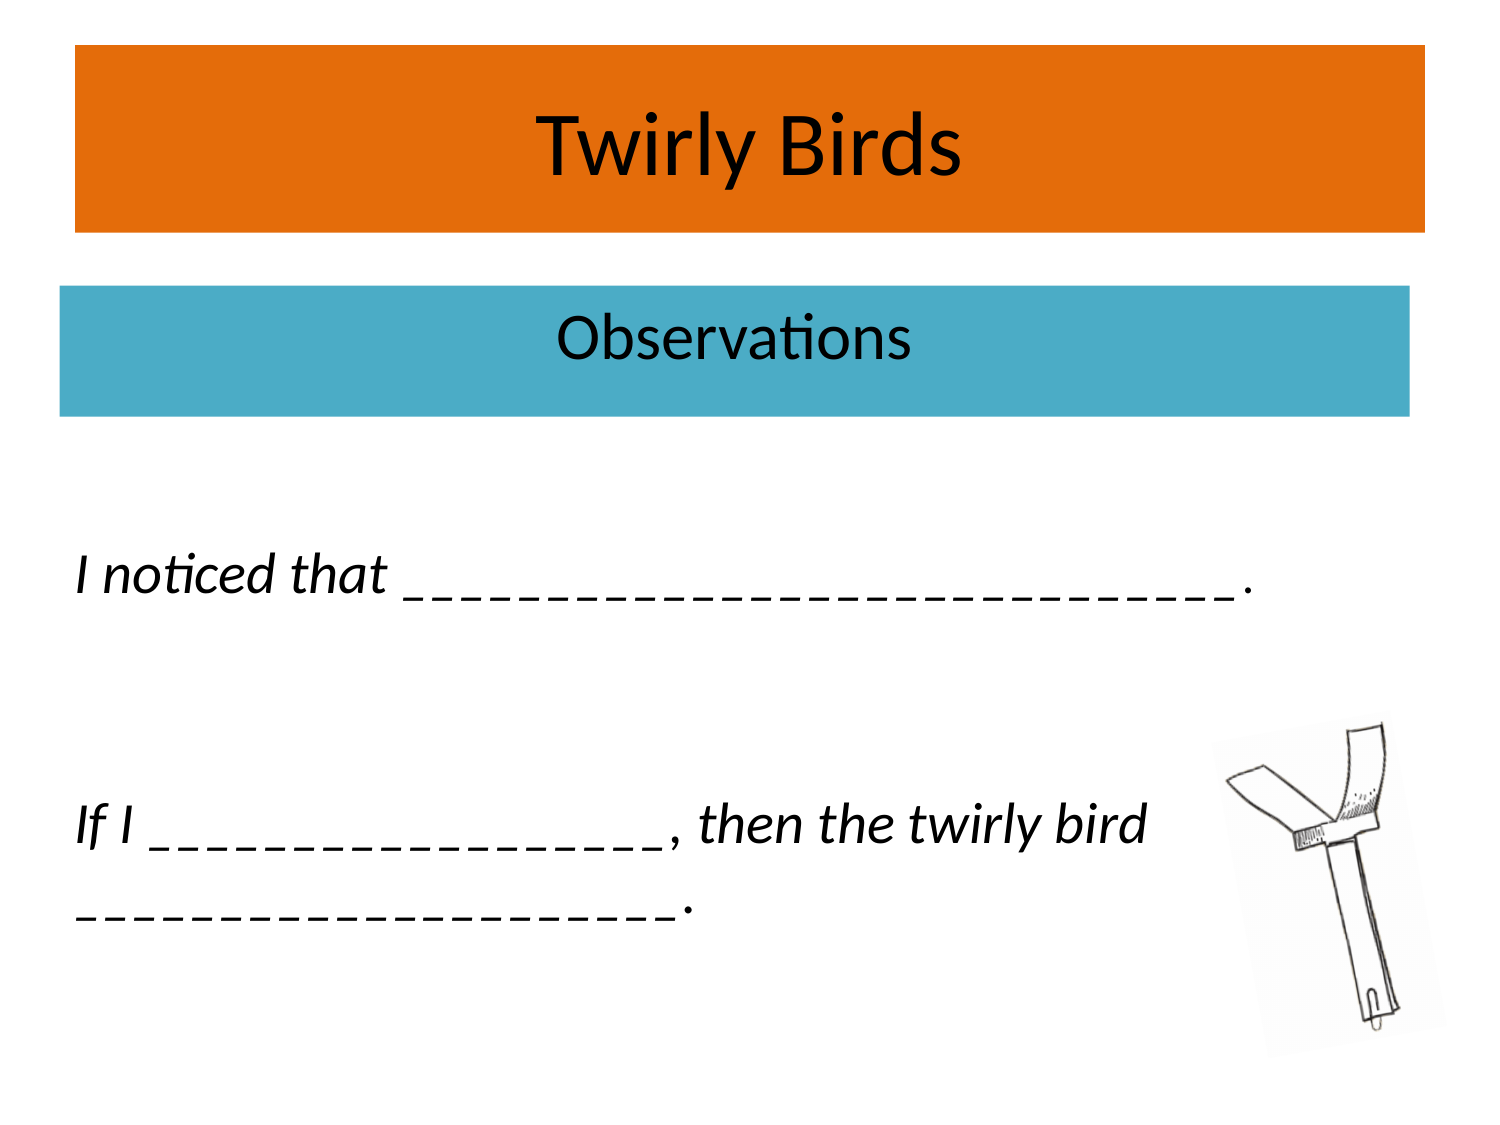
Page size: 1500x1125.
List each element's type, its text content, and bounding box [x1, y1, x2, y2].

list Observations [59, 285, 1410, 417]
text_box I noticed that _____________________________. If I __________________, then the twirly bird _____________________. [59, 527, 1425, 933]
title Twirly Birds [75, 45, 1425, 233]
picture [1238, 724, 1446, 1057]
